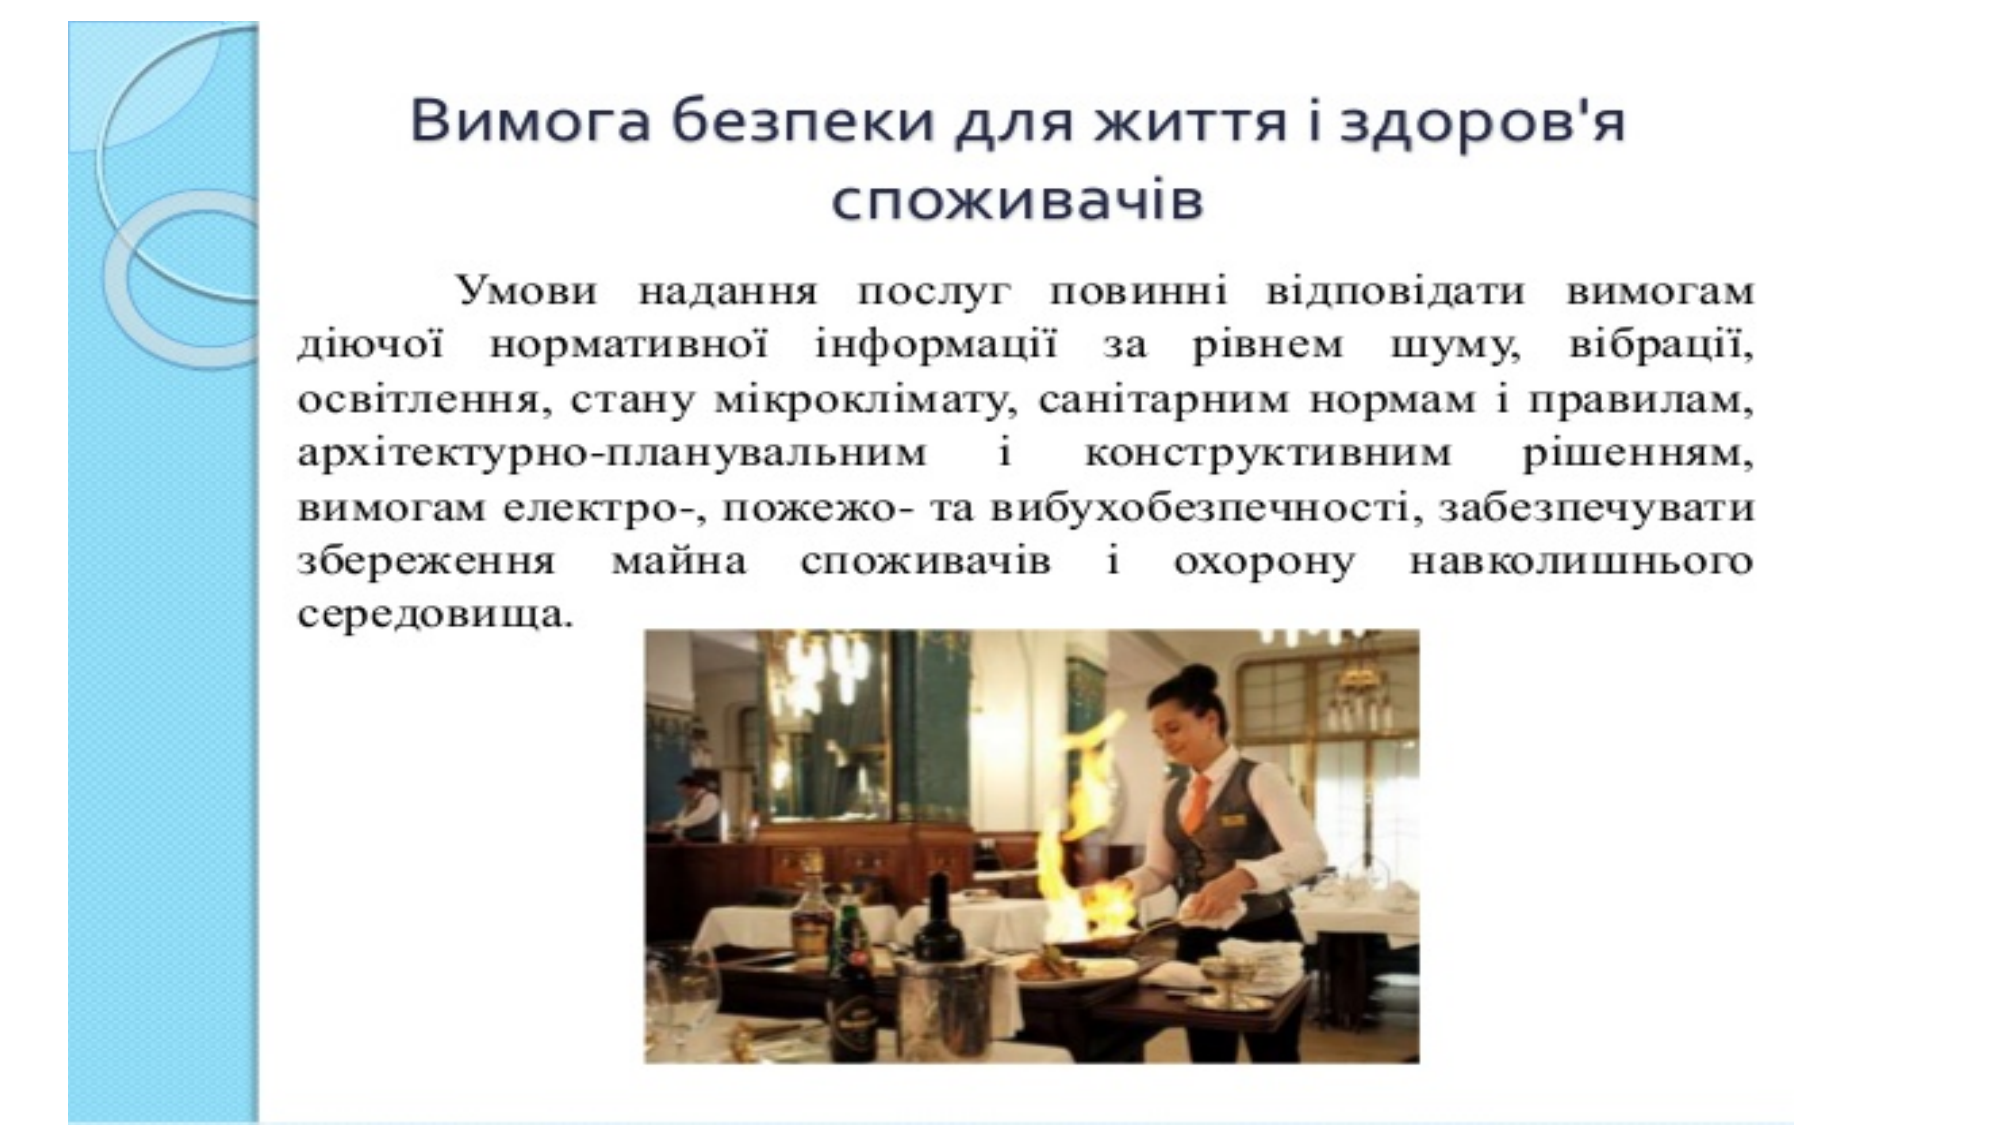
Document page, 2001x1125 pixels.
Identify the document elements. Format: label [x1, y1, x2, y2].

picture [68, 21, 1794, 1125]
